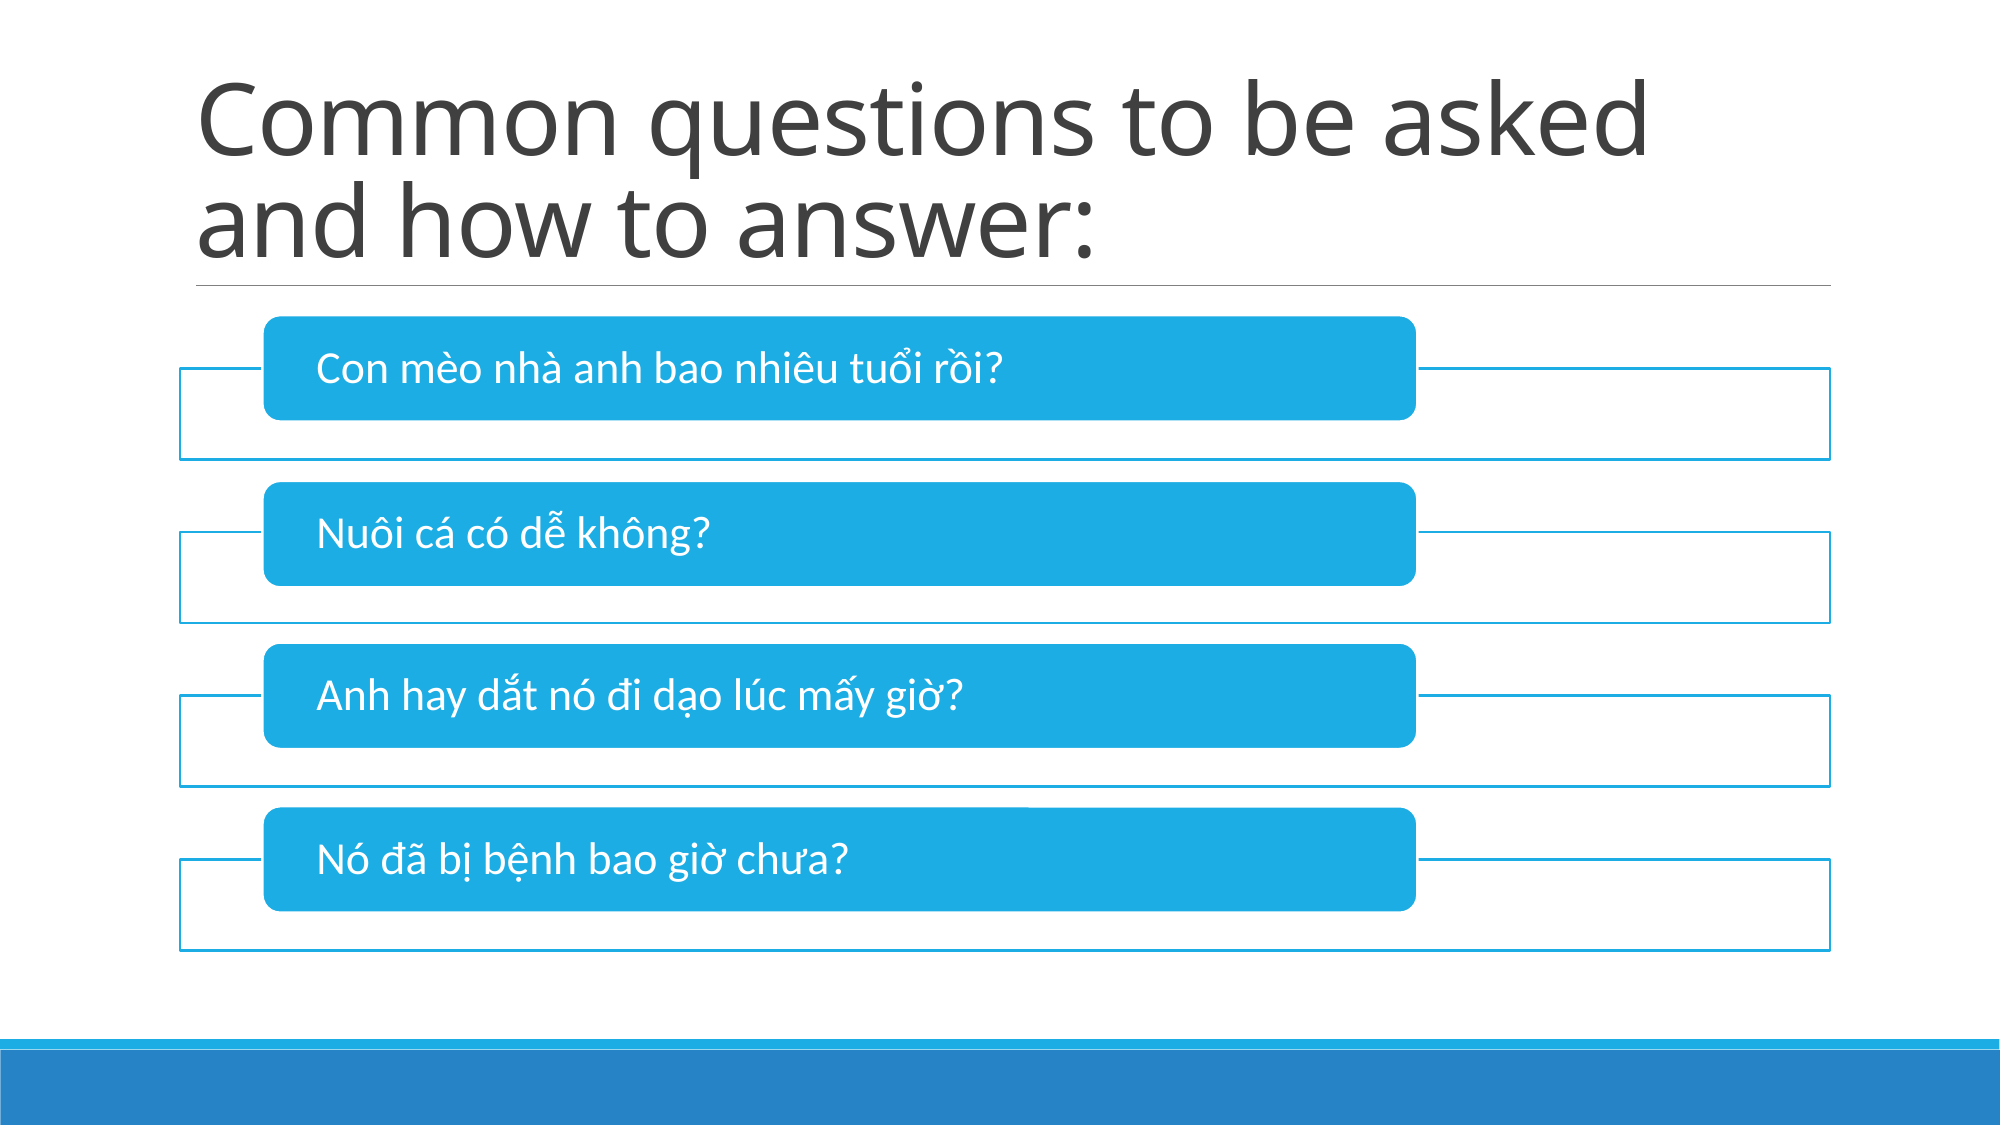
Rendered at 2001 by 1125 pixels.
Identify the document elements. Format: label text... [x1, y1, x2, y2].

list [179, 302, 1831, 964]
title Common questions to be asked and how to answer: [180, 47, 1830, 285]
